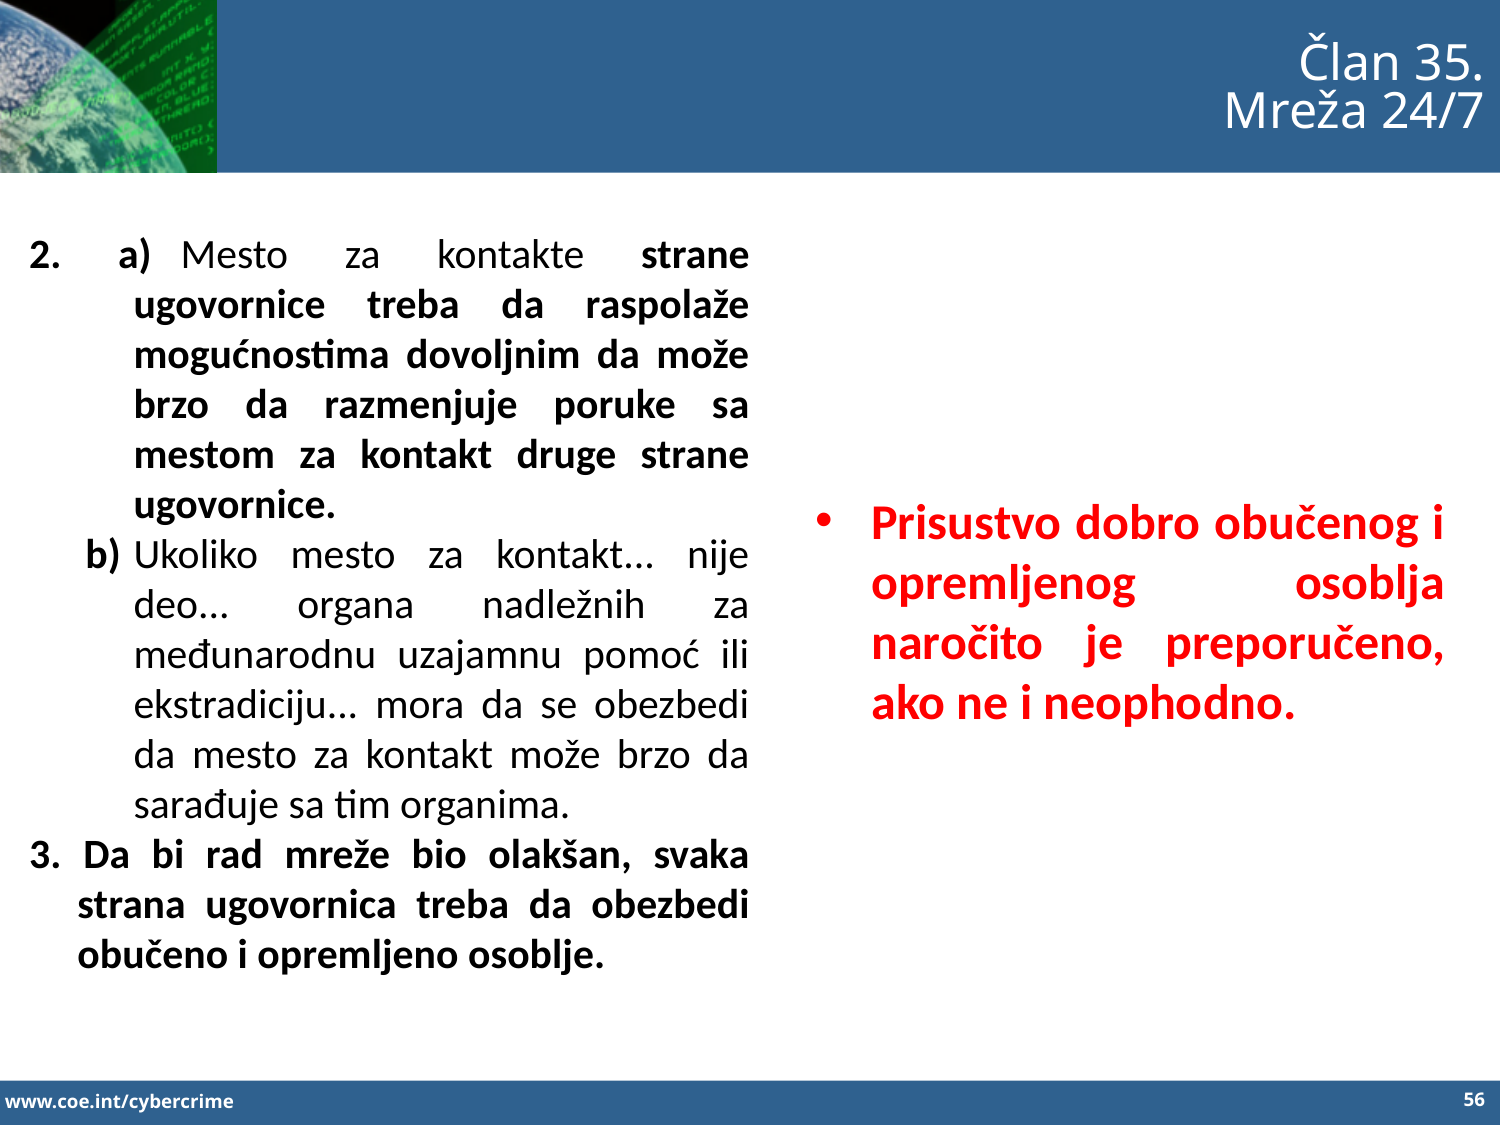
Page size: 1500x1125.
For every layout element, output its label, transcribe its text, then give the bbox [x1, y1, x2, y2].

picture [0, 1, 217, 173]
text_box Član 35. Mreža 24/7 [308, 13, 1500, 166]
slide_number 56 [1149, 1079, 1500, 1125]
text_box 2. a) Mesto za kontakte strane ugovornice treba da raspolaže mogućnostima dovoljnim da može brzo da razmenjuje poruke sa mestom za kontakt druge strane ugovornice. b) Ukoliko mesto za kontakt... nije deo... organa nadležnih za međunarodnu uzajamnu pomoć ili ekstradiciju... mora da se obezbedi da mesto za kontakt može brzo da sarađuje sa tim organima. 3. Da bi rad mreže bio olakšan, svaka strana ugovornica treba da obezbedi obučeno i opremljeno osoblje. [14, 219, 765, 985]
text_box Prisustvo dobro obučenog i opremljenog osoblja naročito je preporučeno, ako ne i neophodno. [800, 482, 1461, 737]
